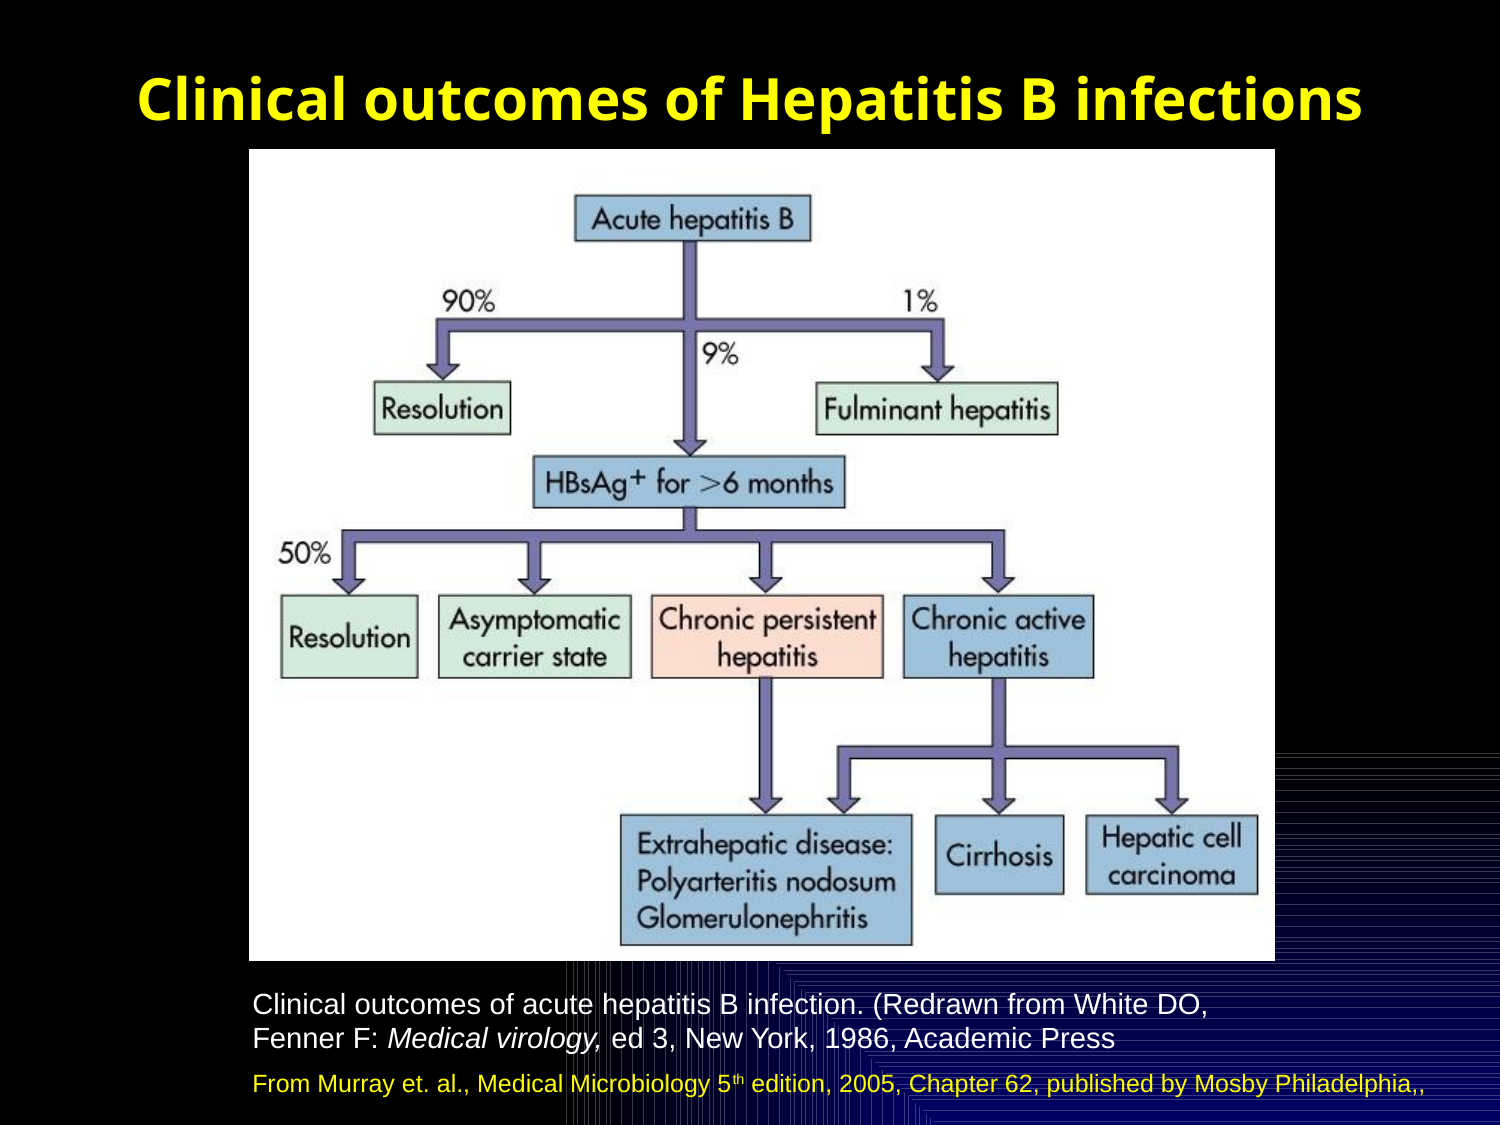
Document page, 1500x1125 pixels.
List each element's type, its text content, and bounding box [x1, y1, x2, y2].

text_box From Murray et. al., Medical Microbiology 5th edition, 2005, Chapter 62, published by Mosby Philadelphia,, [237, 1059, 1500, 1105]
title Clinical outcomes of Hepatitis B infections [74, 44, 1426, 151]
picture [249, 149, 1276, 961]
text_box Clinical outcomes of acute hepatitis B infection. (Redrawn from White DO, Fenner F: Medical virology, ed 3, New York, 1986, Academic Press [237, 977, 1313, 1059]
